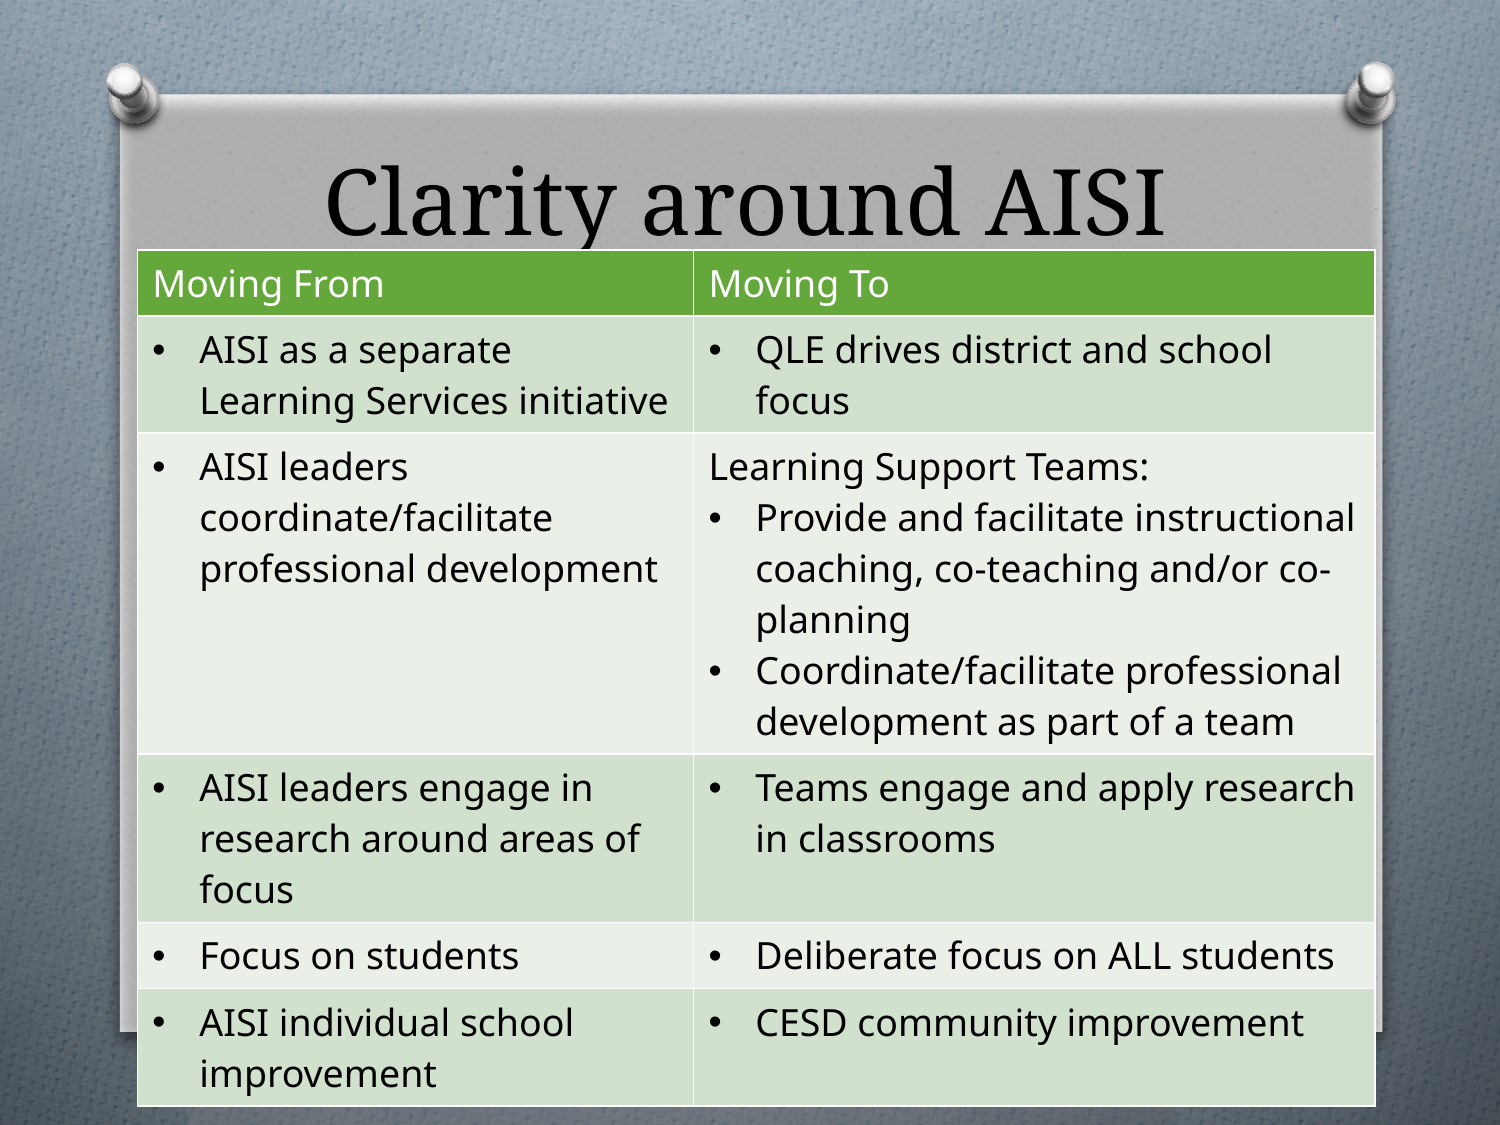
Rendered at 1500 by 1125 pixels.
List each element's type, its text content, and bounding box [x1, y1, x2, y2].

table_cell Focus on students [138, 923, 693, 988]
picture [1317, 35, 1439, 156]
table_cell CESD community improvement [694, 989, 1374, 1105]
table_cell AISI leaders coordinate/facilitate professional development [138, 434, 693, 753]
table_cell Deliberate focus on ALL students [694, 923, 1374, 988]
table_cell AISI leaders engage in research around areas of focus [138, 755, 693, 922]
table_cell AISI as a separate Learning Services initiative [138, 317, 693, 432]
table_cell Teams engage and apply research in classrooms [694, 755, 1374, 922]
table_header Moving From [138, 251, 693, 315]
table_header Moving To [694, 251, 1374, 315]
table_cell Learning Support Teams: Provide and facilitate instructional coaching, co-teaching and/or co-planning Coordinate/facilitate professional development as part of a team [694, 434, 1374, 753]
picture [75, 29, 198, 153]
table_cell QLE drives district and school focus [694, 317, 1374, 432]
title Clarity around AISI [174, 99, 1318, 249]
table_cell AISI individual school improvement [138, 989, 693, 1105]
